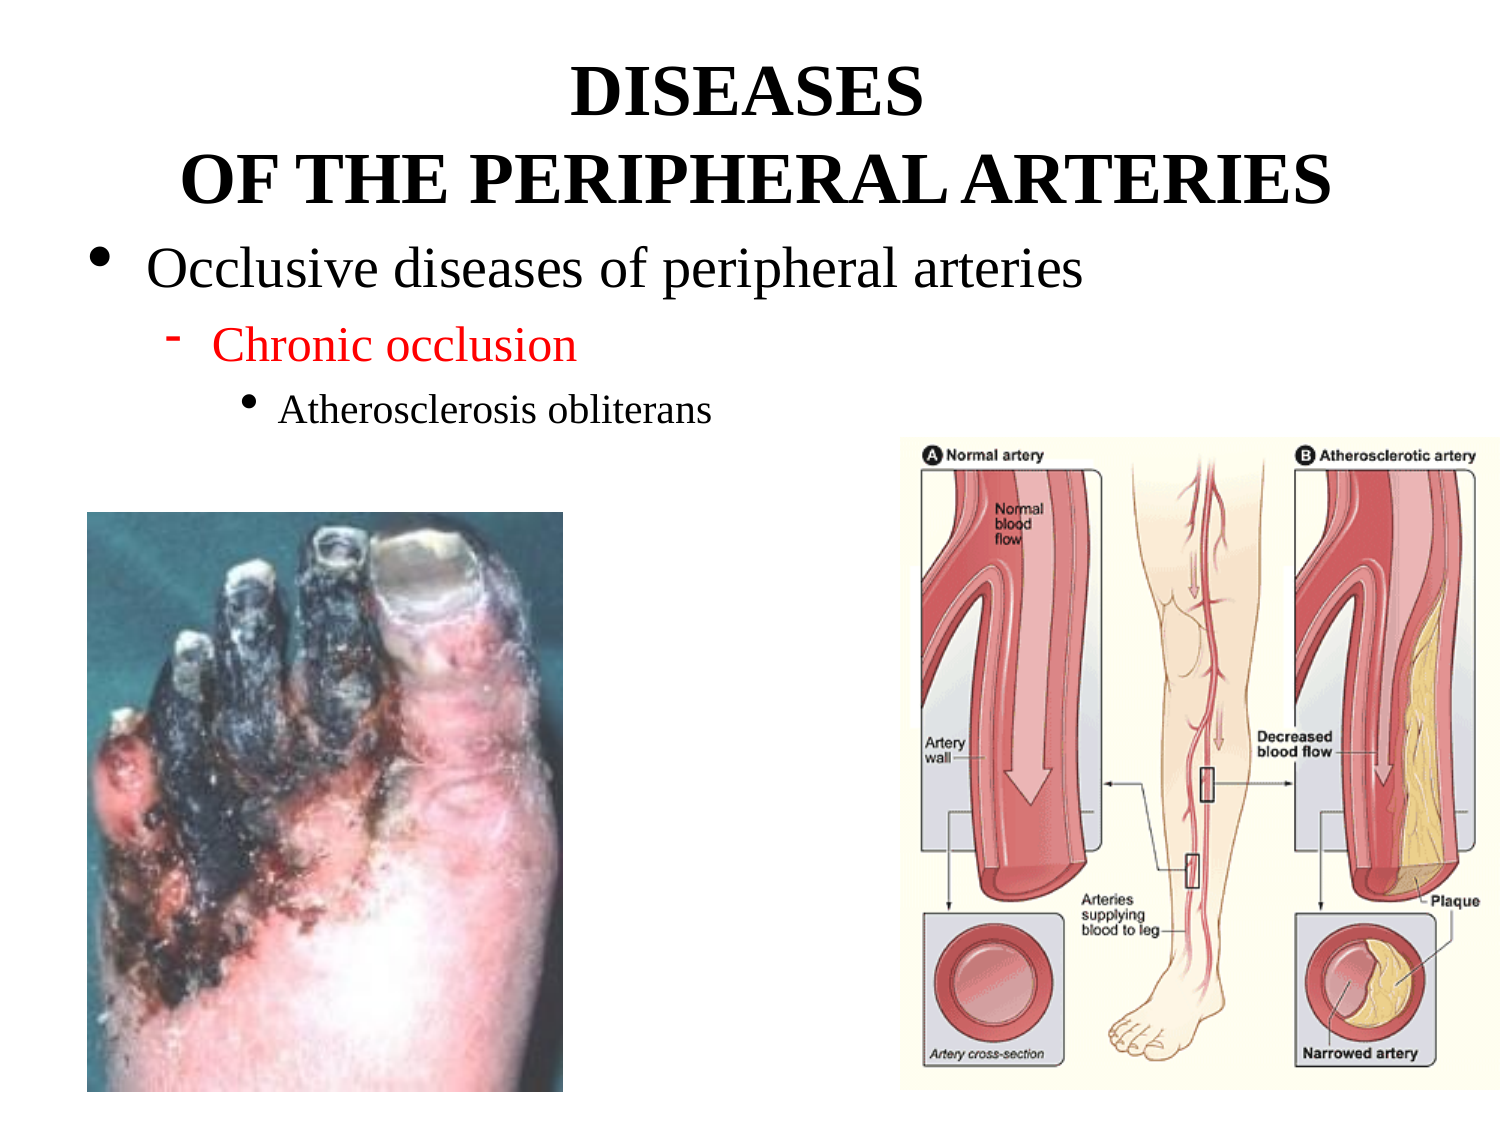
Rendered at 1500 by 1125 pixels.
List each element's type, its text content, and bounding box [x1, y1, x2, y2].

picture [899, 437, 1500, 1091]
text_box Occlusive diseases of peripheral arteries Chronic occlusion Atherosclerosis obliterans [87, 228, 1280, 432]
title DISEASES OF THE PERIPHERAL ARTERIES [62, 37, 1451, 228]
picture [87, 512, 563, 1093]
